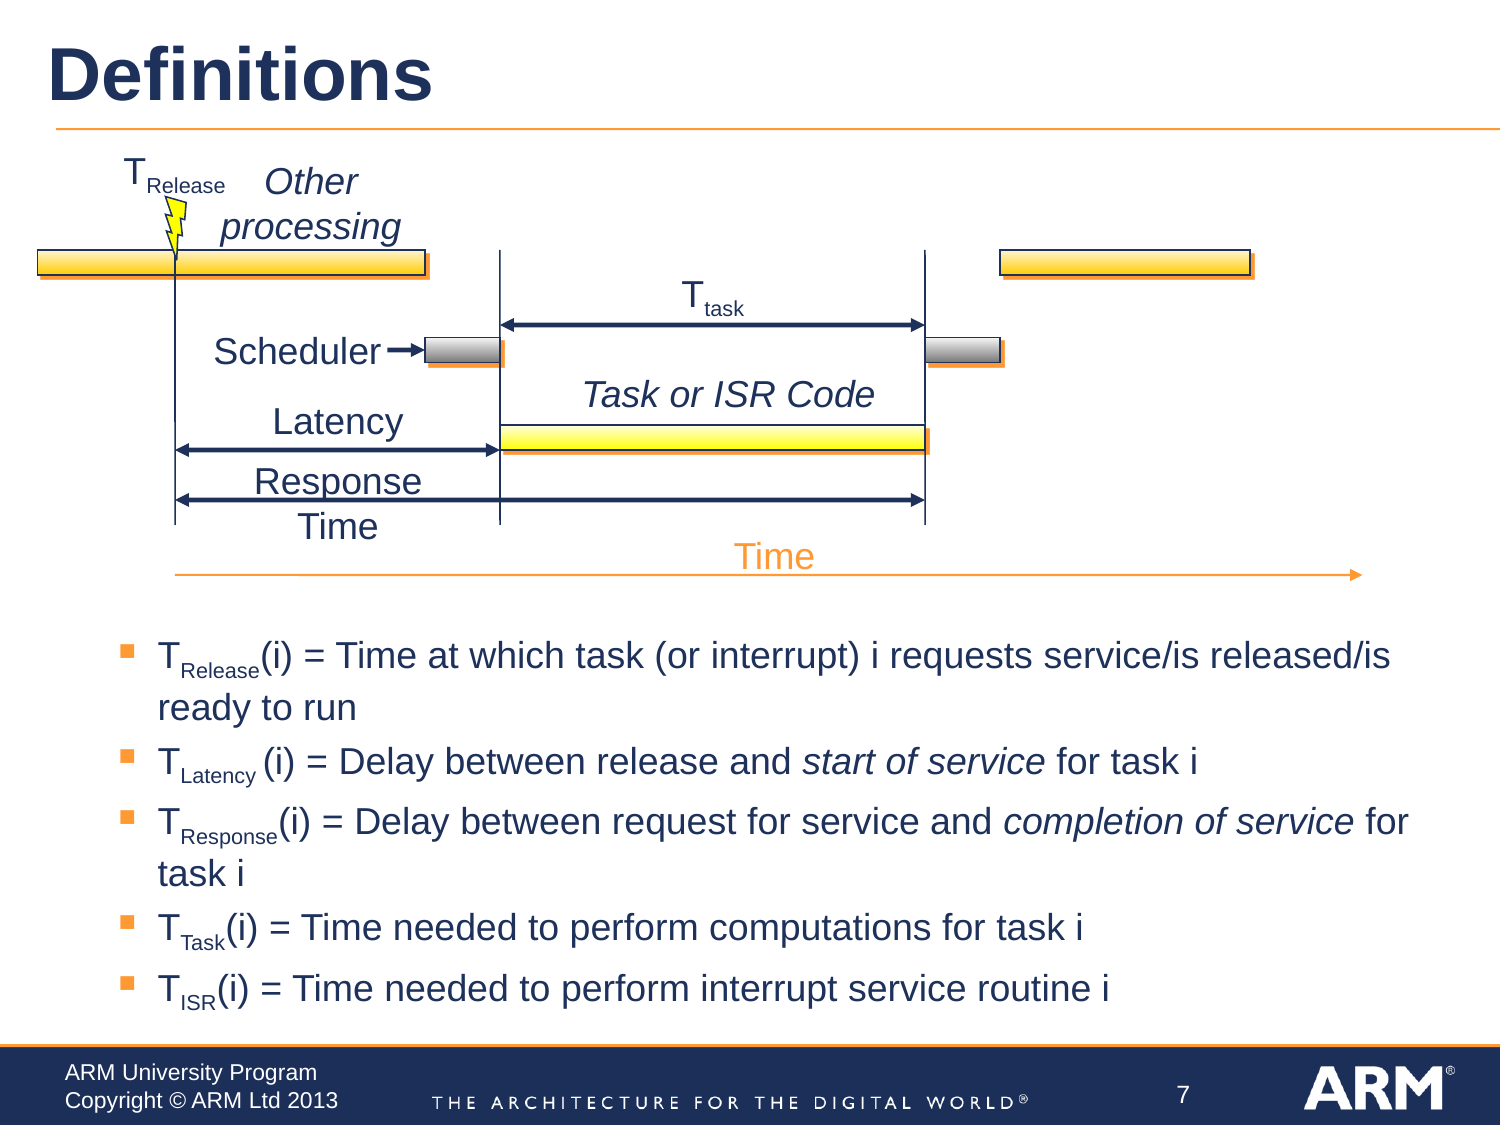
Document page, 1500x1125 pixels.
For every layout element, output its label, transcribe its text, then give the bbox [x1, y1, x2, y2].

text_box Time [718, 524, 831, 574]
text_box Response Time [238, 501, 437, 555]
text_box Response Time [238, 451, 437, 499]
text_box [165, 206, 186, 261]
text_box [924, 337, 1000, 363]
text_box [500, 425, 925, 450]
text_box [175, 249, 425, 275]
text_box Scheduler [198, 319, 397, 380]
text_box [174, 568, 1363, 582]
title Definitions [34, 1, 1500, 141]
text_box [499, 318, 925, 332]
text_box [424, 337, 499, 363]
text_box Time [718, 576, 831, 585]
text_box Task or ISR Code [566, 362, 891, 423]
text_box [387, 343, 425, 357]
text_box TRelease [108, 139, 241, 206]
text_box [174, 493, 925, 507]
text_box [999, 249, 1250, 275]
text_box [174, 443, 500, 457]
text_box Other processing [196, 149, 425, 255]
text_box Ttask [666, 262, 760, 324]
text_box [37, 249, 174, 275]
picture [0, 1048, 1500, 1125]
text_box Latency [257, 389, 419, 449]
list TRelease(i) = Time at which task (or interrupt) i requests service/is released/is ready to run TLatency (i) = Delay between release and start of service for task i TResponse(i) = Delay between request for service and completion of service for task i TTask(i) = Time needed to perform computations for task i TISR(i) = Time needed to perform interrupt service routine i [37, 624, 1488, 1113]
